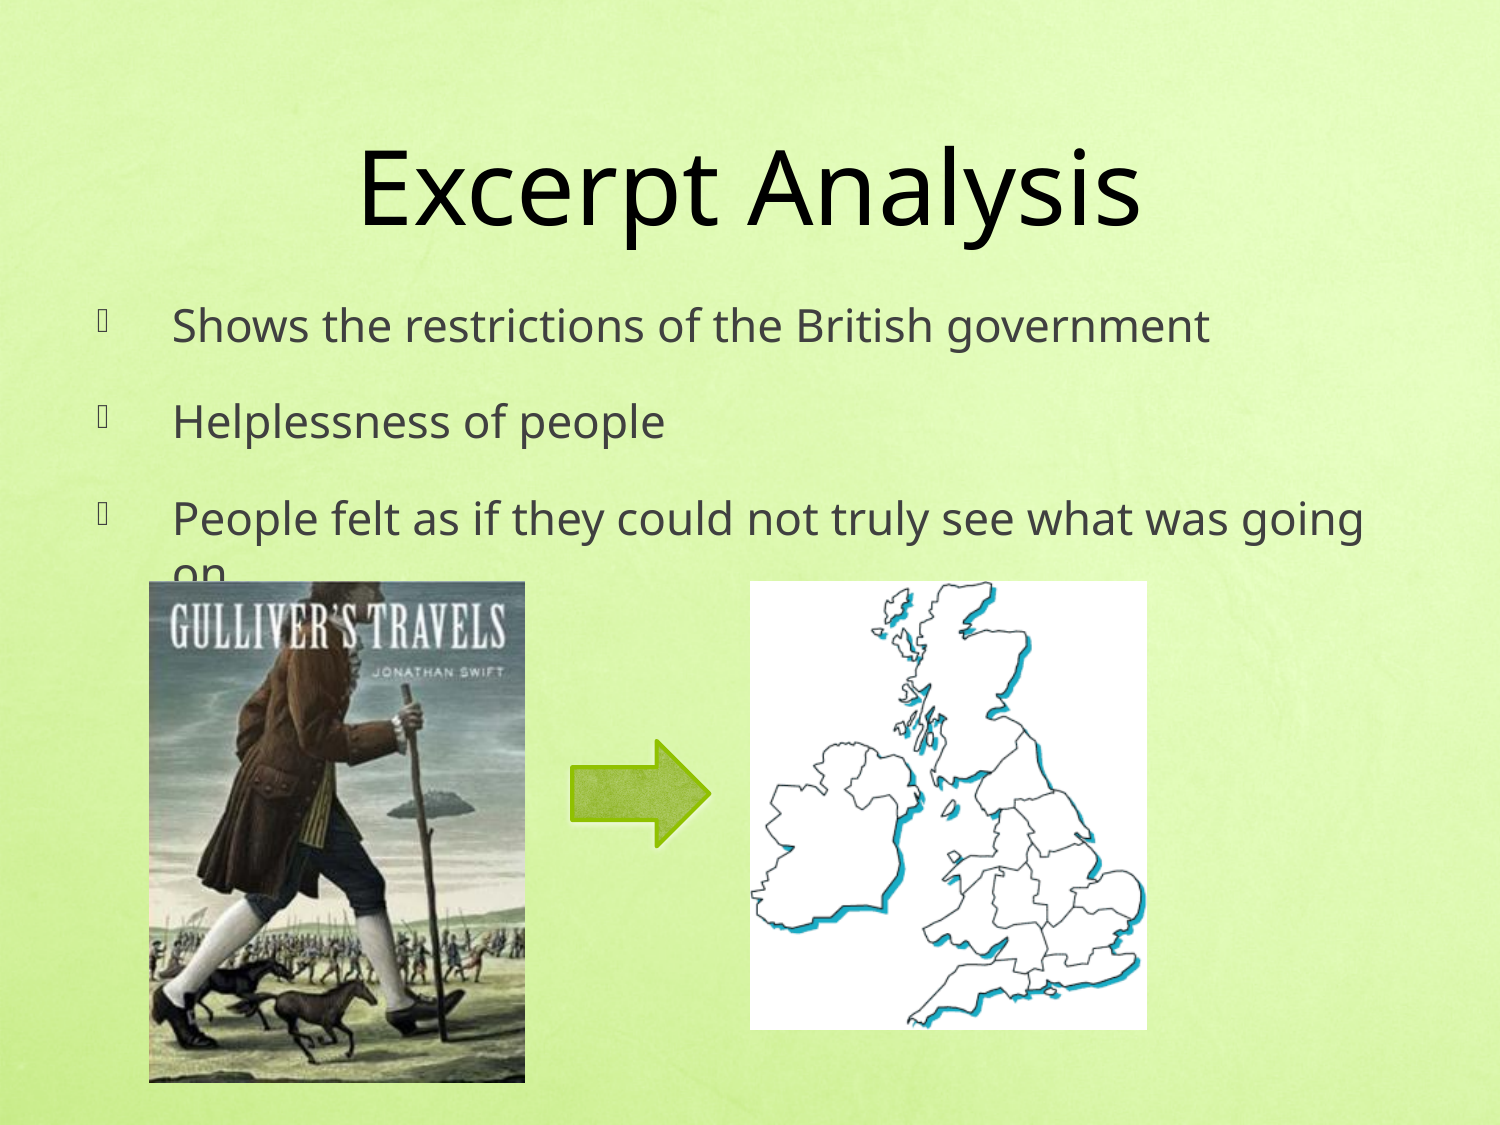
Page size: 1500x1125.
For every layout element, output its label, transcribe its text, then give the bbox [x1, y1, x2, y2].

list Shows the restrictions of the British government Helplessness of people People felt as if they could not truly see what was going on [81, 288, 1419, 1005]
picture [147, 580, 527, 1085]
text_box [570, 738, 712, 849]
picture [748, 580, 1149, 1032]
title Excerpt Analysis [81, 15, 1419, 254]
